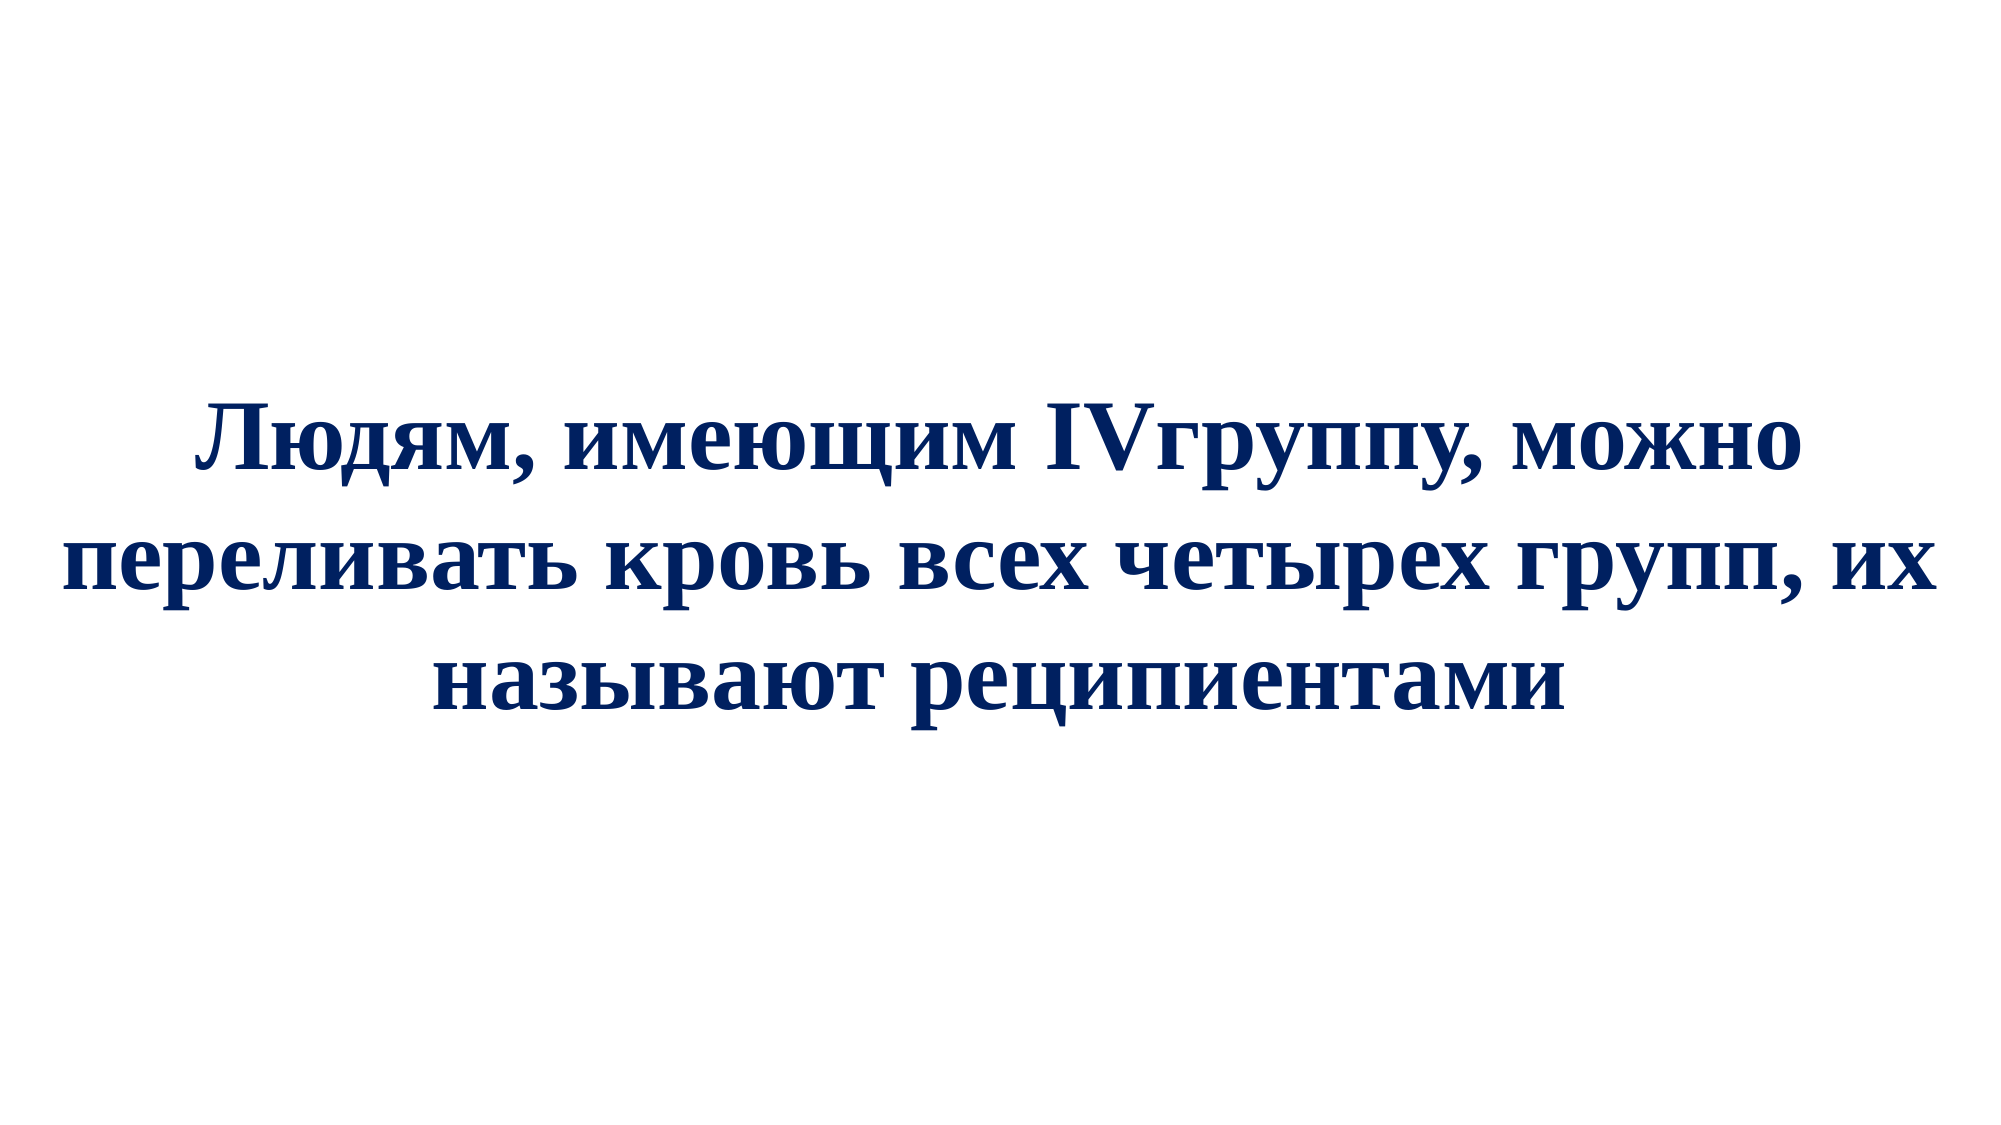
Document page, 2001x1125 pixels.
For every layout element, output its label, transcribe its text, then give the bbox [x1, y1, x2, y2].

text_box Людям, имеющим IVгруппу, можно переливать кровь всех четырех групп, их называют реципиентами [0, 361, 2000, 737]
